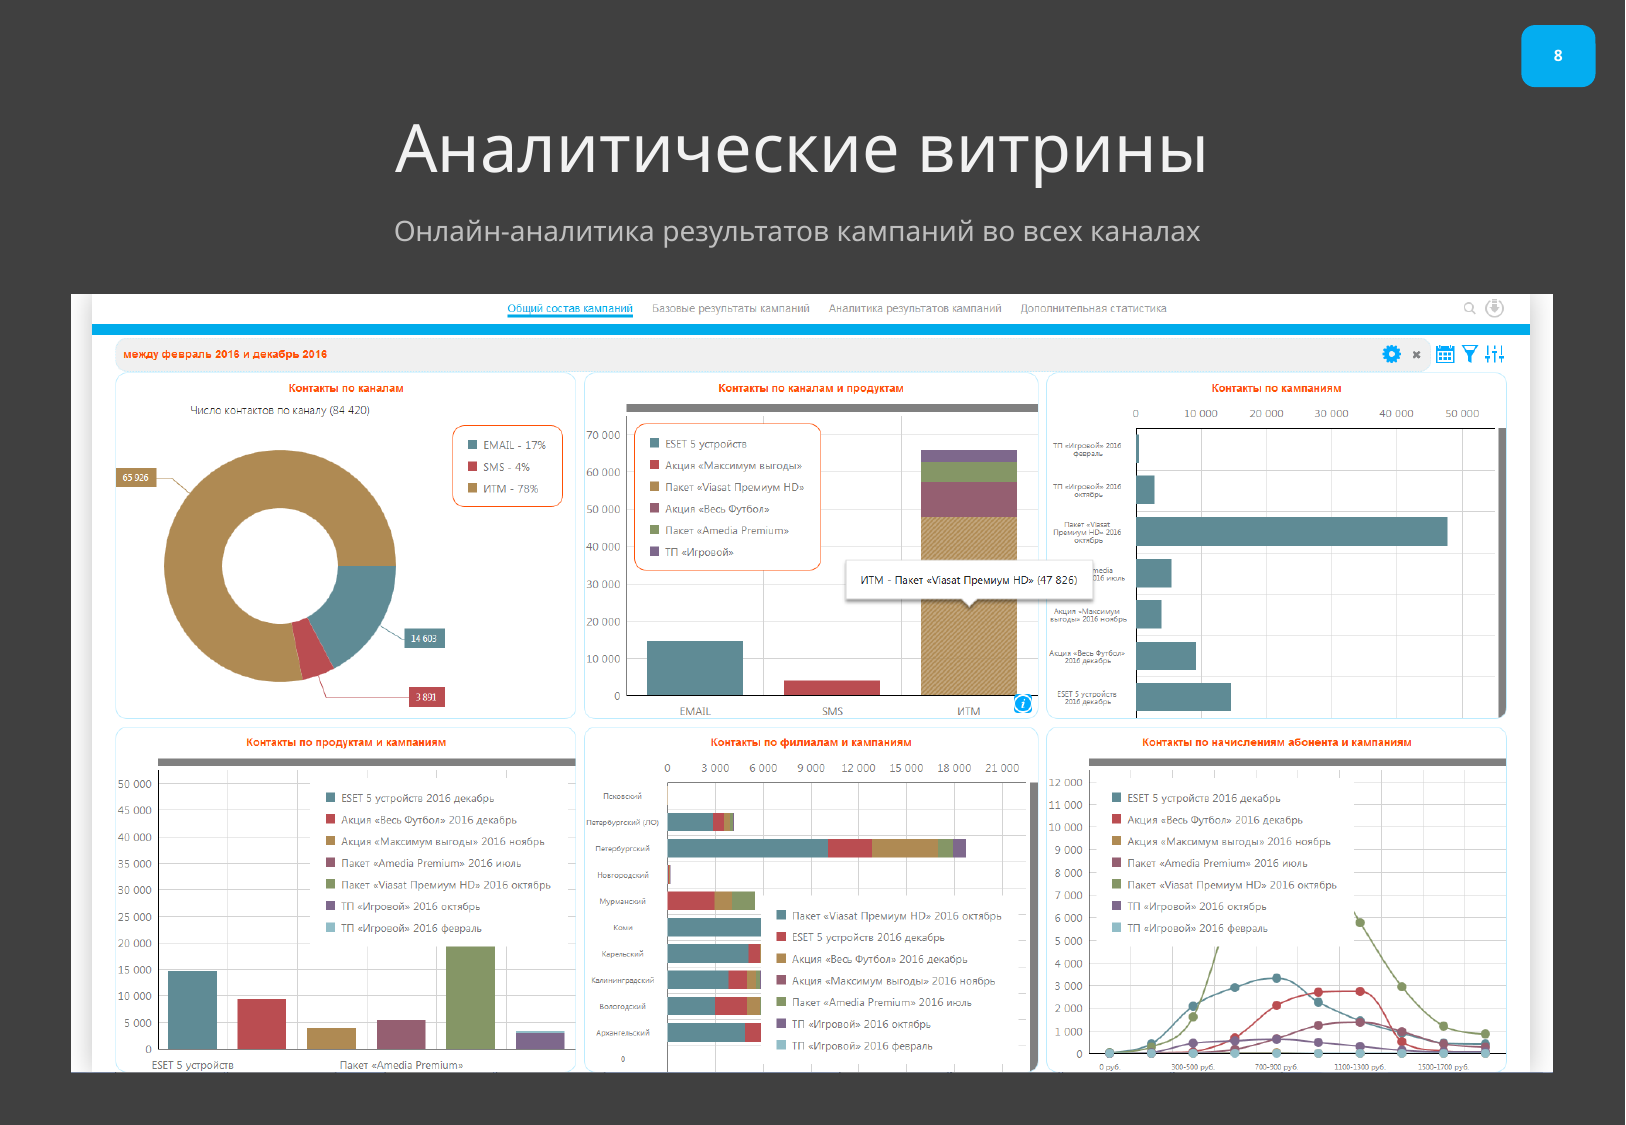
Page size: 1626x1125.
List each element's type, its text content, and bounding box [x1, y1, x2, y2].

text_box Онлайн-аналитика результатов кампаний во всех каналах [246, 206, 1349, 255]
title Аналитические витрины [263, 111, 1342, 191]
list 8 [1535, 33, 1582, 79]
picture [71, 294, 1553, 1074]
